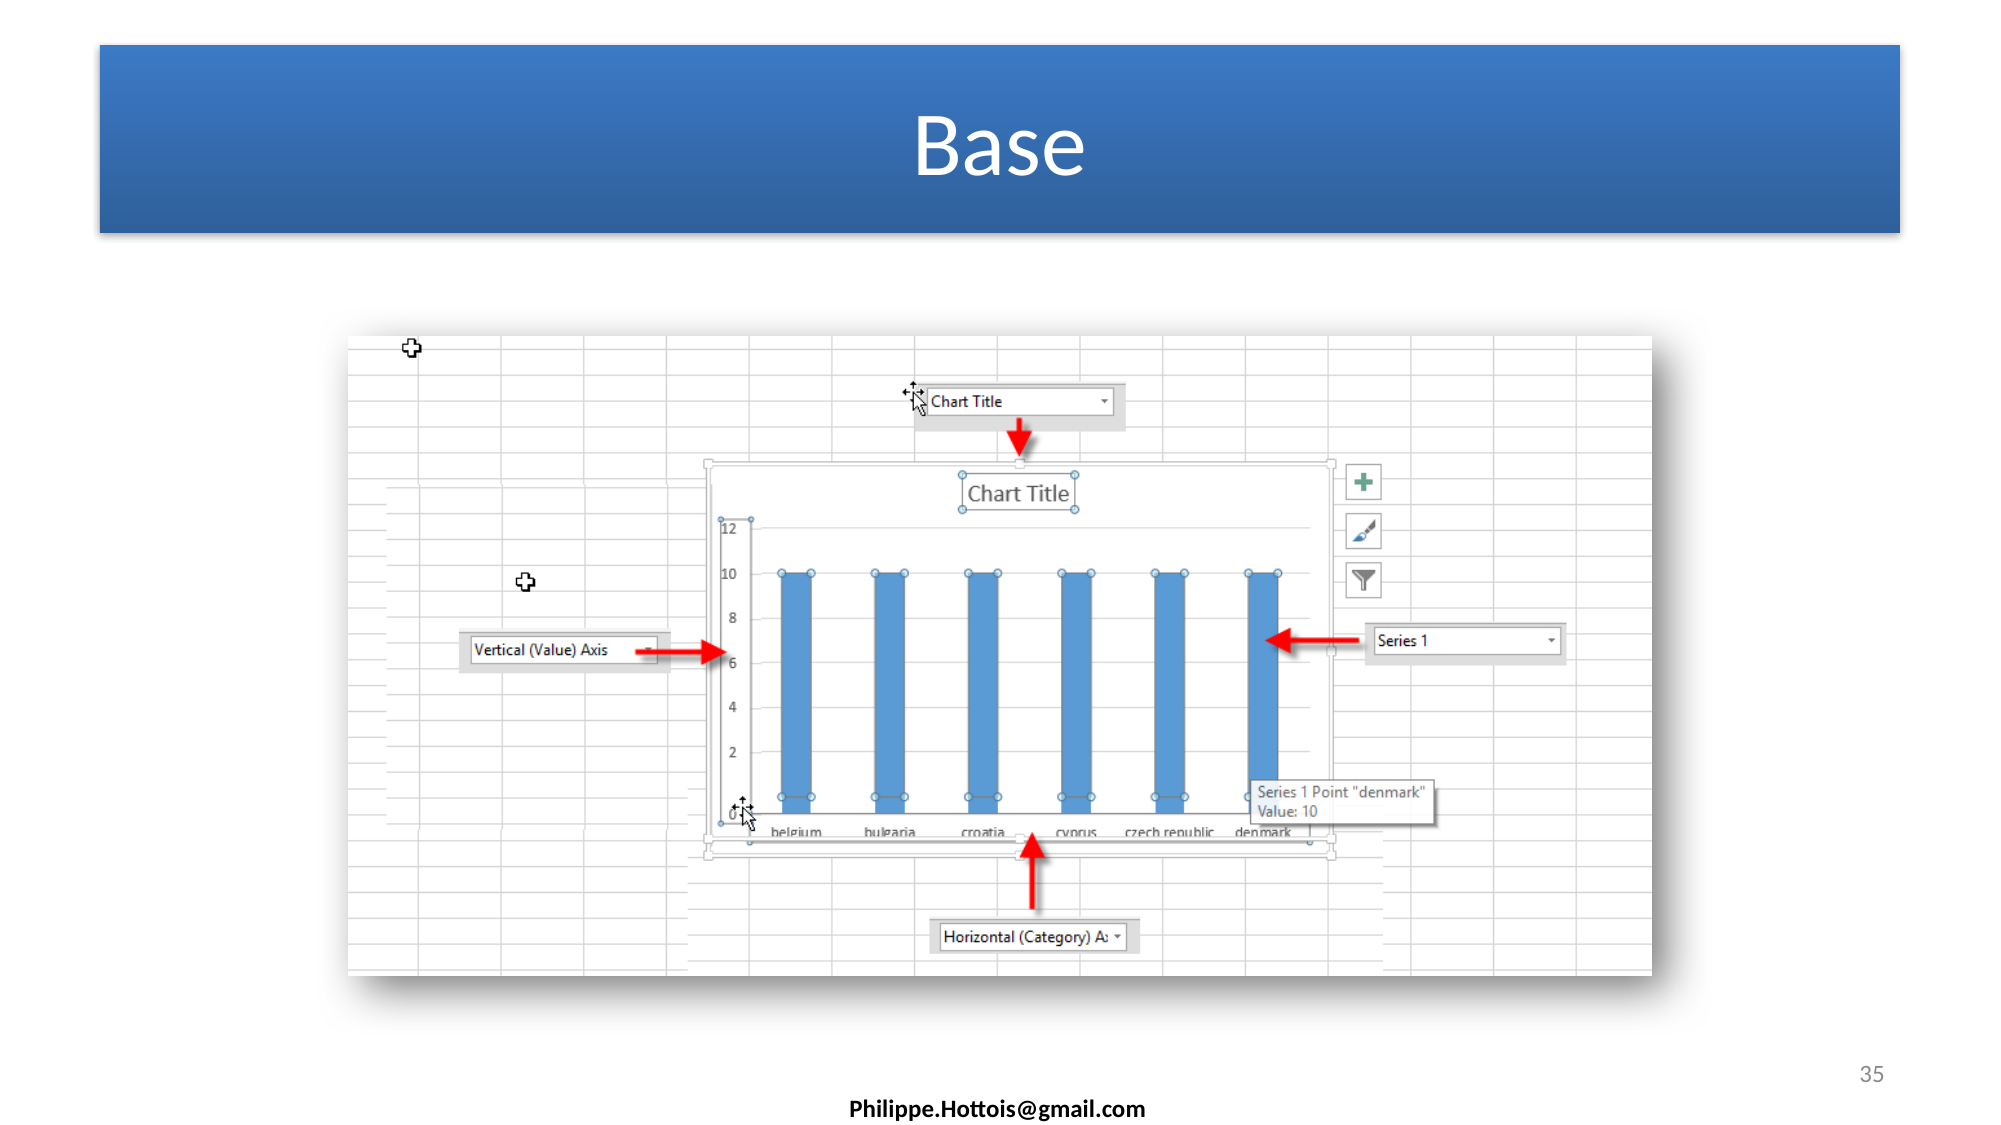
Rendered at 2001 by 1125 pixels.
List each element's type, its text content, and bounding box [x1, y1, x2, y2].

slide_number 35 [1433, 1042, 1900, 1103]
title Base [99, 45, 1900, 233]
picture [348, 336, 1652, 977]
